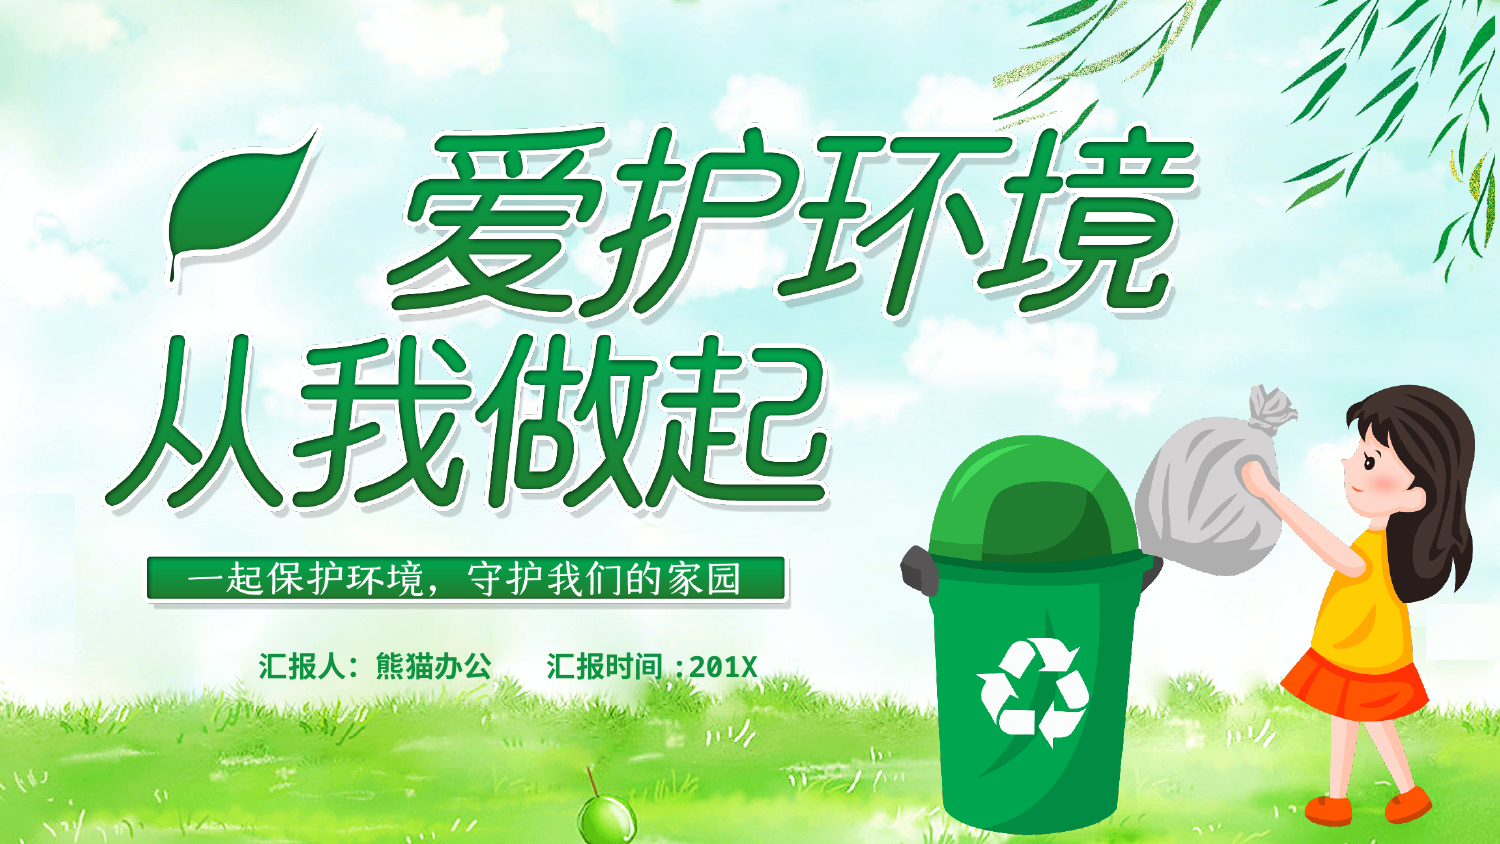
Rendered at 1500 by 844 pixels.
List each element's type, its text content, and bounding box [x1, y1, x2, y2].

picture [0, 0, 1500, 844]
text_box 汇报人：熊猫办公 汇报时间:201X [244, 640, 774, 691]
